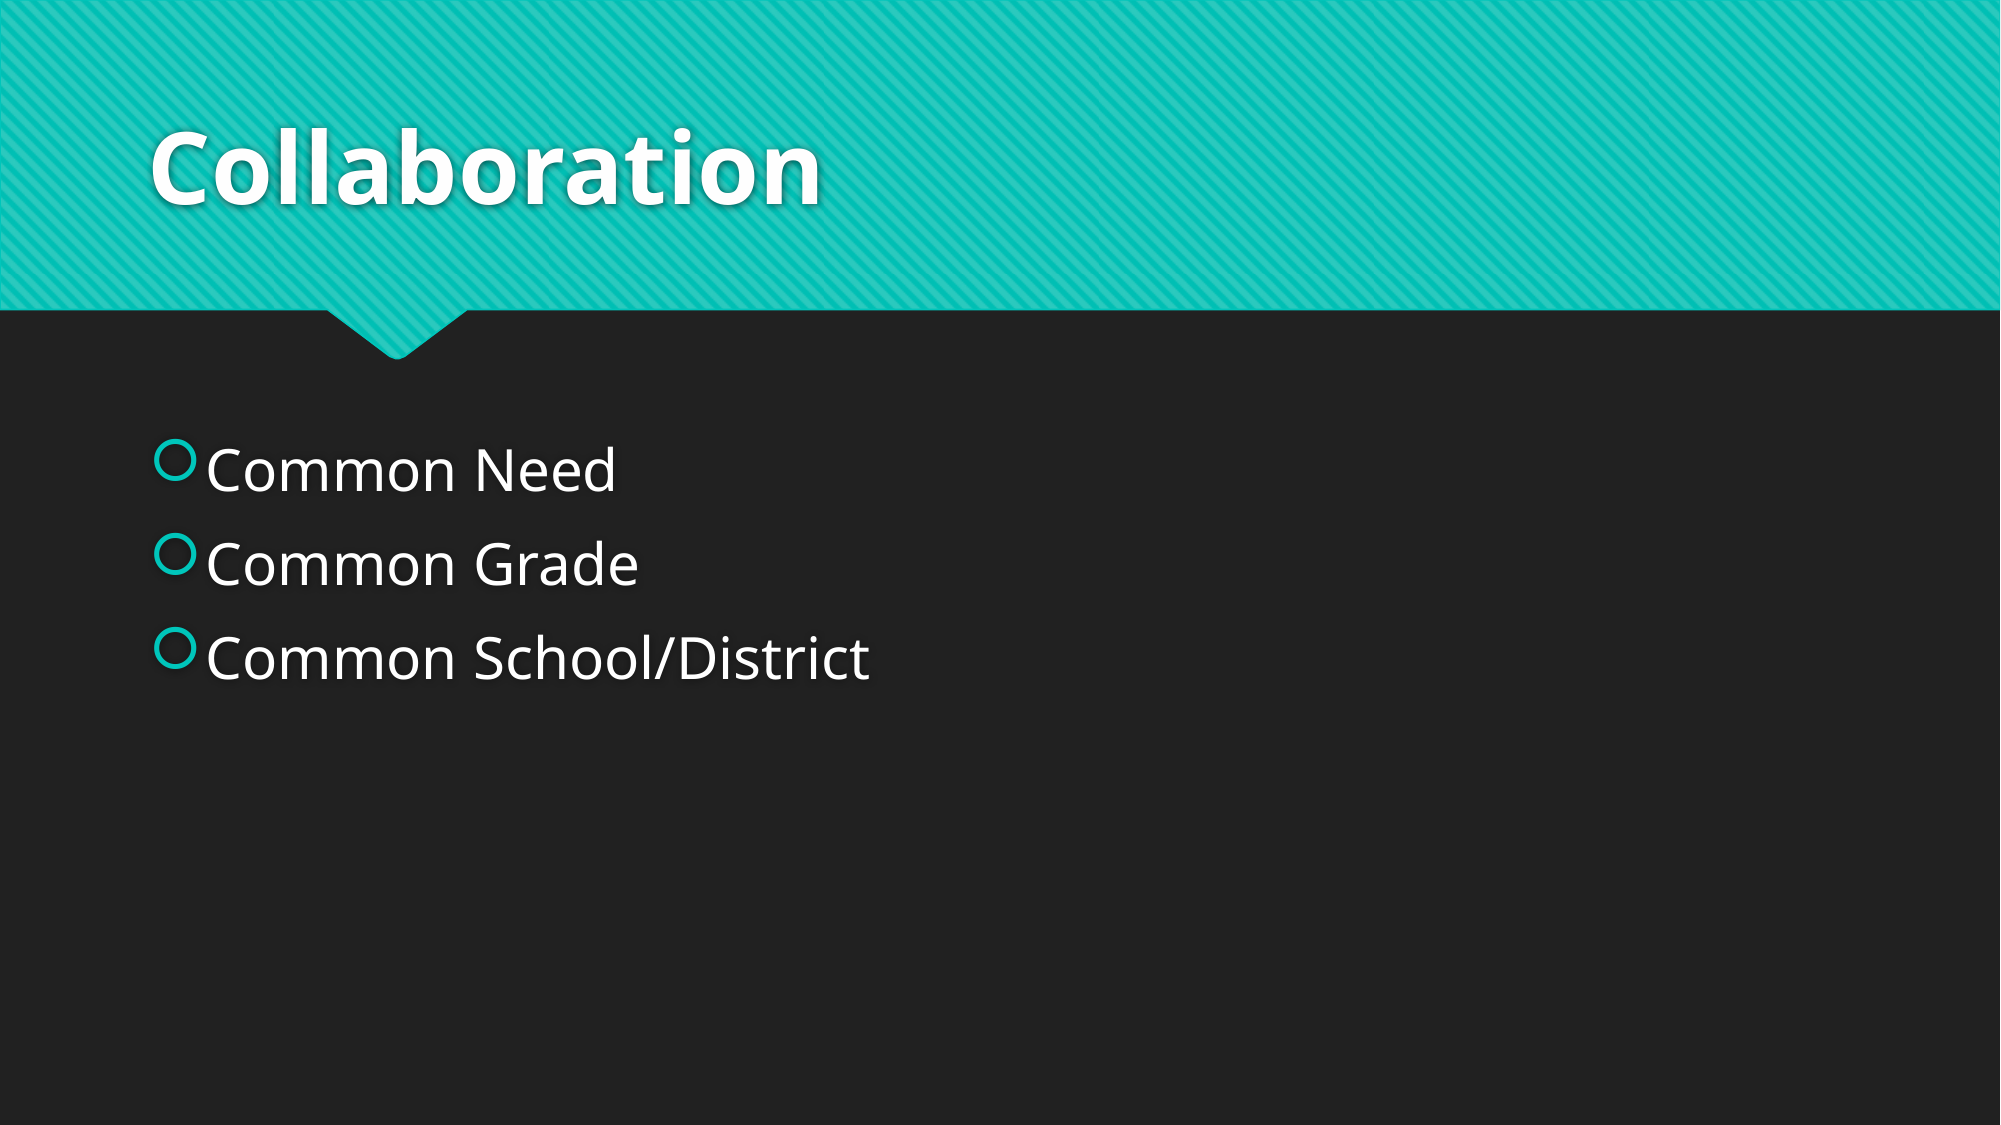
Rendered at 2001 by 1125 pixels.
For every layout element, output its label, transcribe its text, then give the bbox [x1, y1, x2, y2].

list Common Need Common Grade Common School/District [134, 364, 1939, 962]
title Collaboration [132, 73, 1868, 233]
